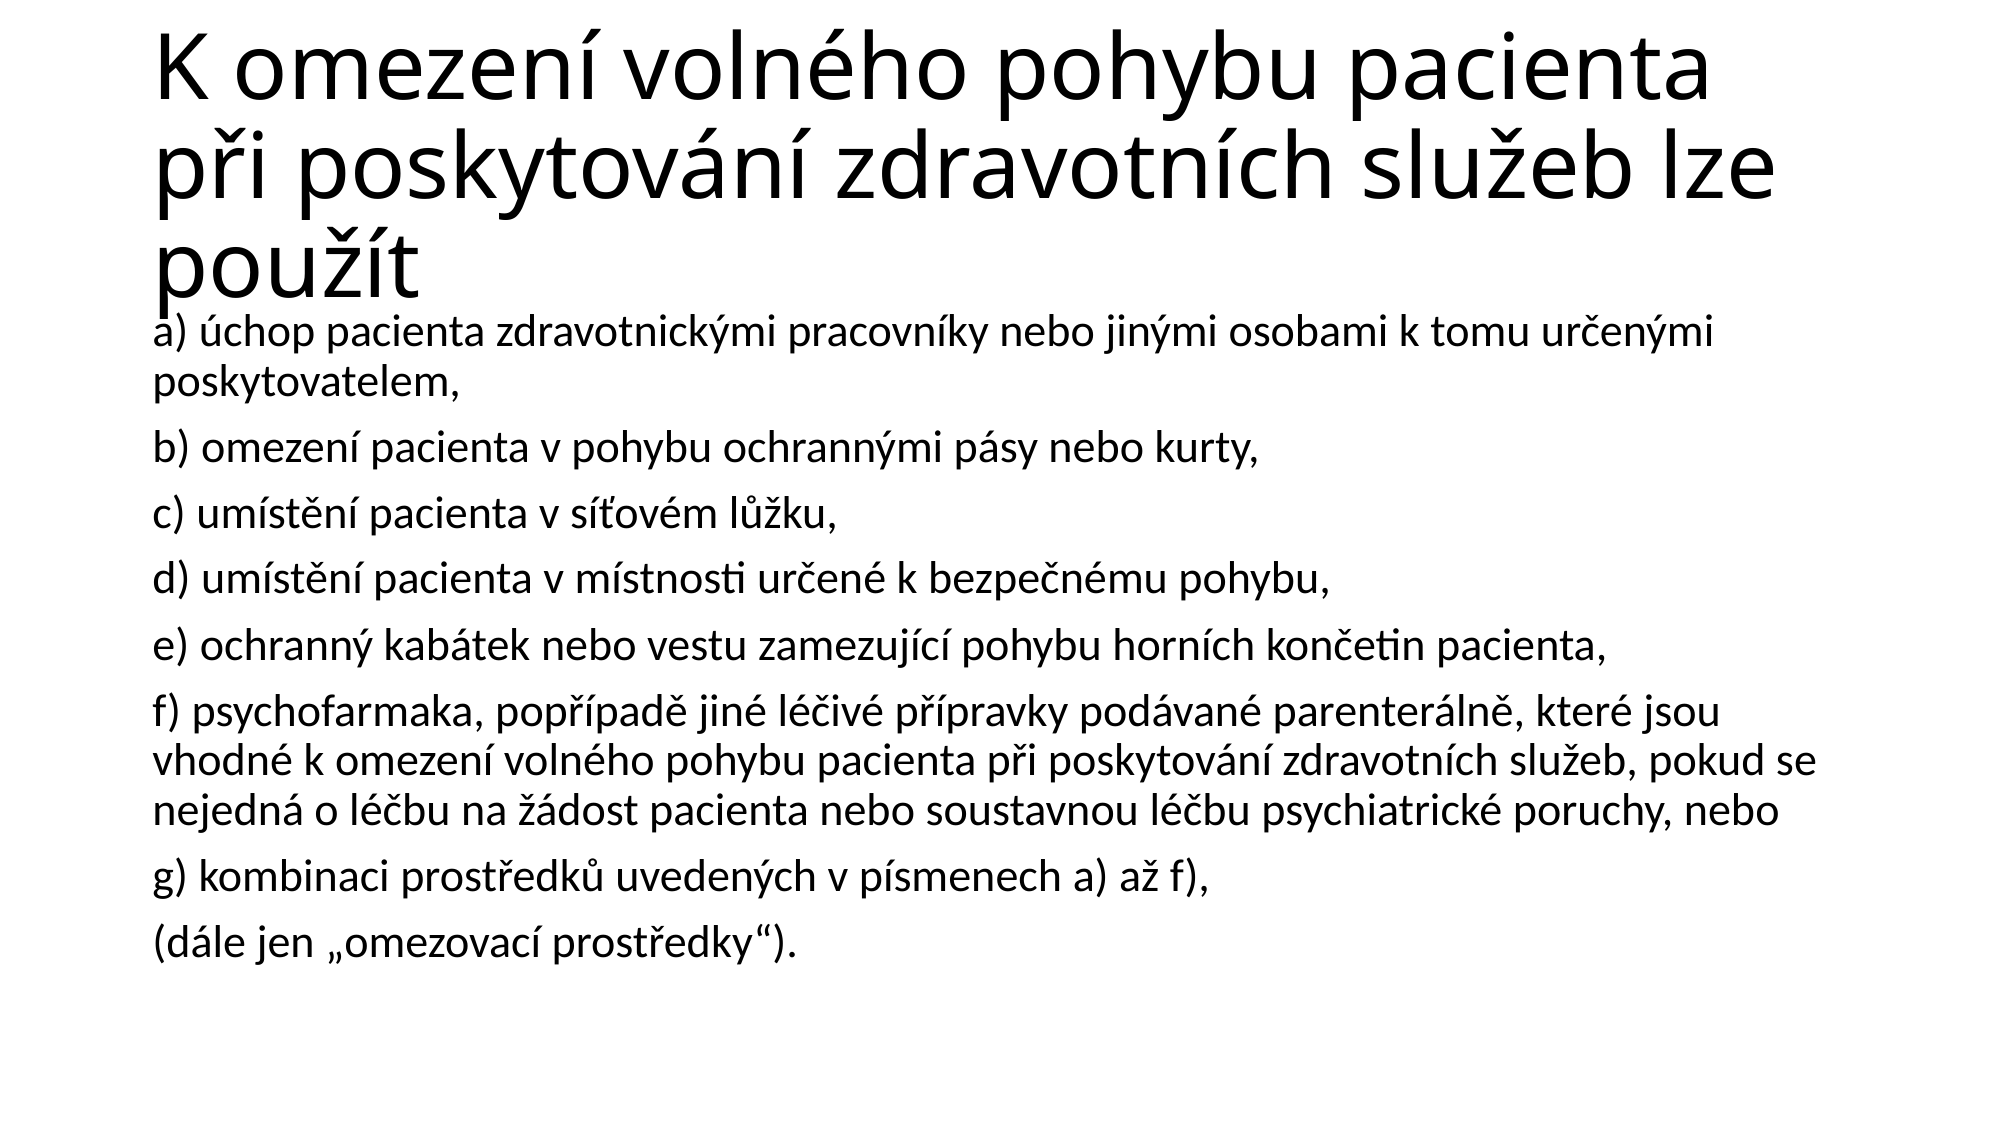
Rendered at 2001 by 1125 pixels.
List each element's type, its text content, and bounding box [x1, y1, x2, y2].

list a) úchop pacienta zdravotnickými pracovníky nebo jinými osobami k tomu určenými poskytovatelem, b) omezení pacienta v pohybu ochrannými pásy nebo kurty, c) umístění pacienta v síťovém lůžku, d) umístění pacienta v místnosti určené k bezpečnému pohybu, e) ochranný kabátek nebo vestu zamezující pohybu horních končetin pacienta, f) psychofarmaka, popřípadě jiné léčivé přípravky podávané parenterálně, které jsou vhodné k omezení volného pohybu pacienta při poskytování zdravotních služeb, pokud se nejedná o léčbu na žádost pacienta nebo soustavnou léčbu psychiatrické poruchy, nebo g) kombinaci prostředků uvedených v písmenech a) až f), (dále jen „omezovací prostředky“). [137, 299, 1863, 1014]
title K omezení volného pohybu pacienta při poskytování zdravotních služeb lze použít [137, 59, 1863, 278]
